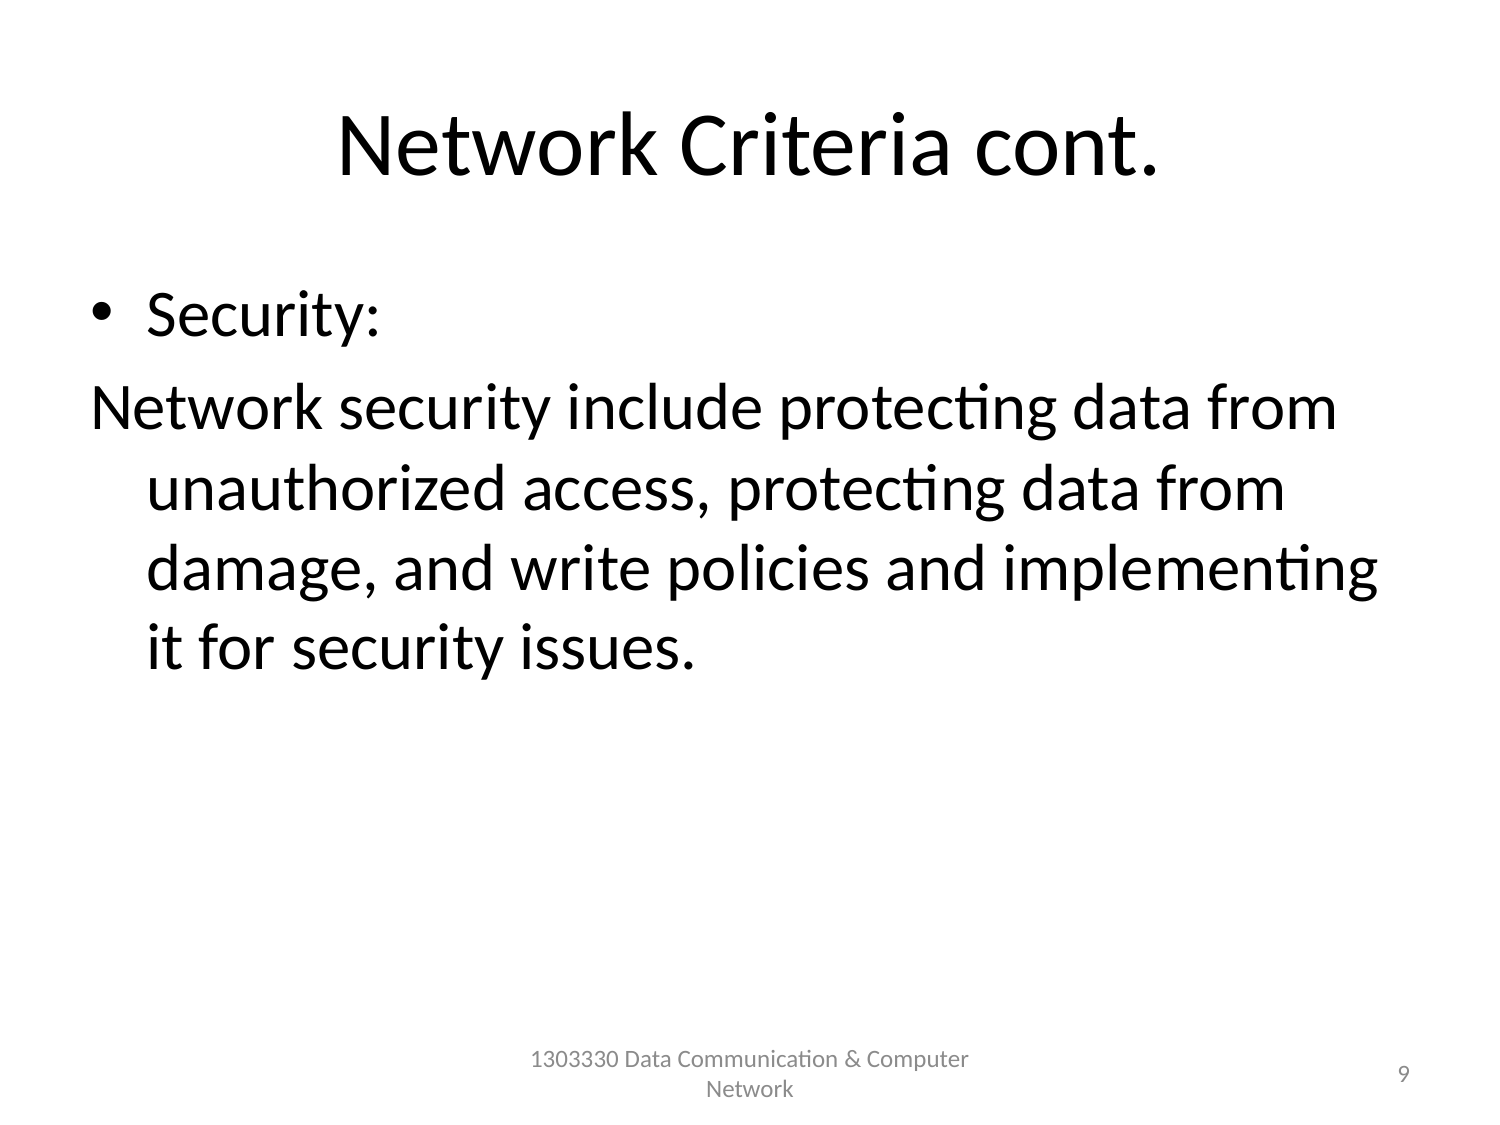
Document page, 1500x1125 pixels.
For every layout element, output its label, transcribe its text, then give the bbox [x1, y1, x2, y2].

footer 1303330 Data Communication & Computer Network [512, 1042, 988, 1103]
slide_number 9 [1074, 1042, 1425, 1103]
title Network Criteria cont. [75, 45, 1425, 233]
list Security: Network security include protecting data from unauthorized access, protecting data from damage, and write policies and implementing it for security issues. [75, 262, 1425, 1005]
